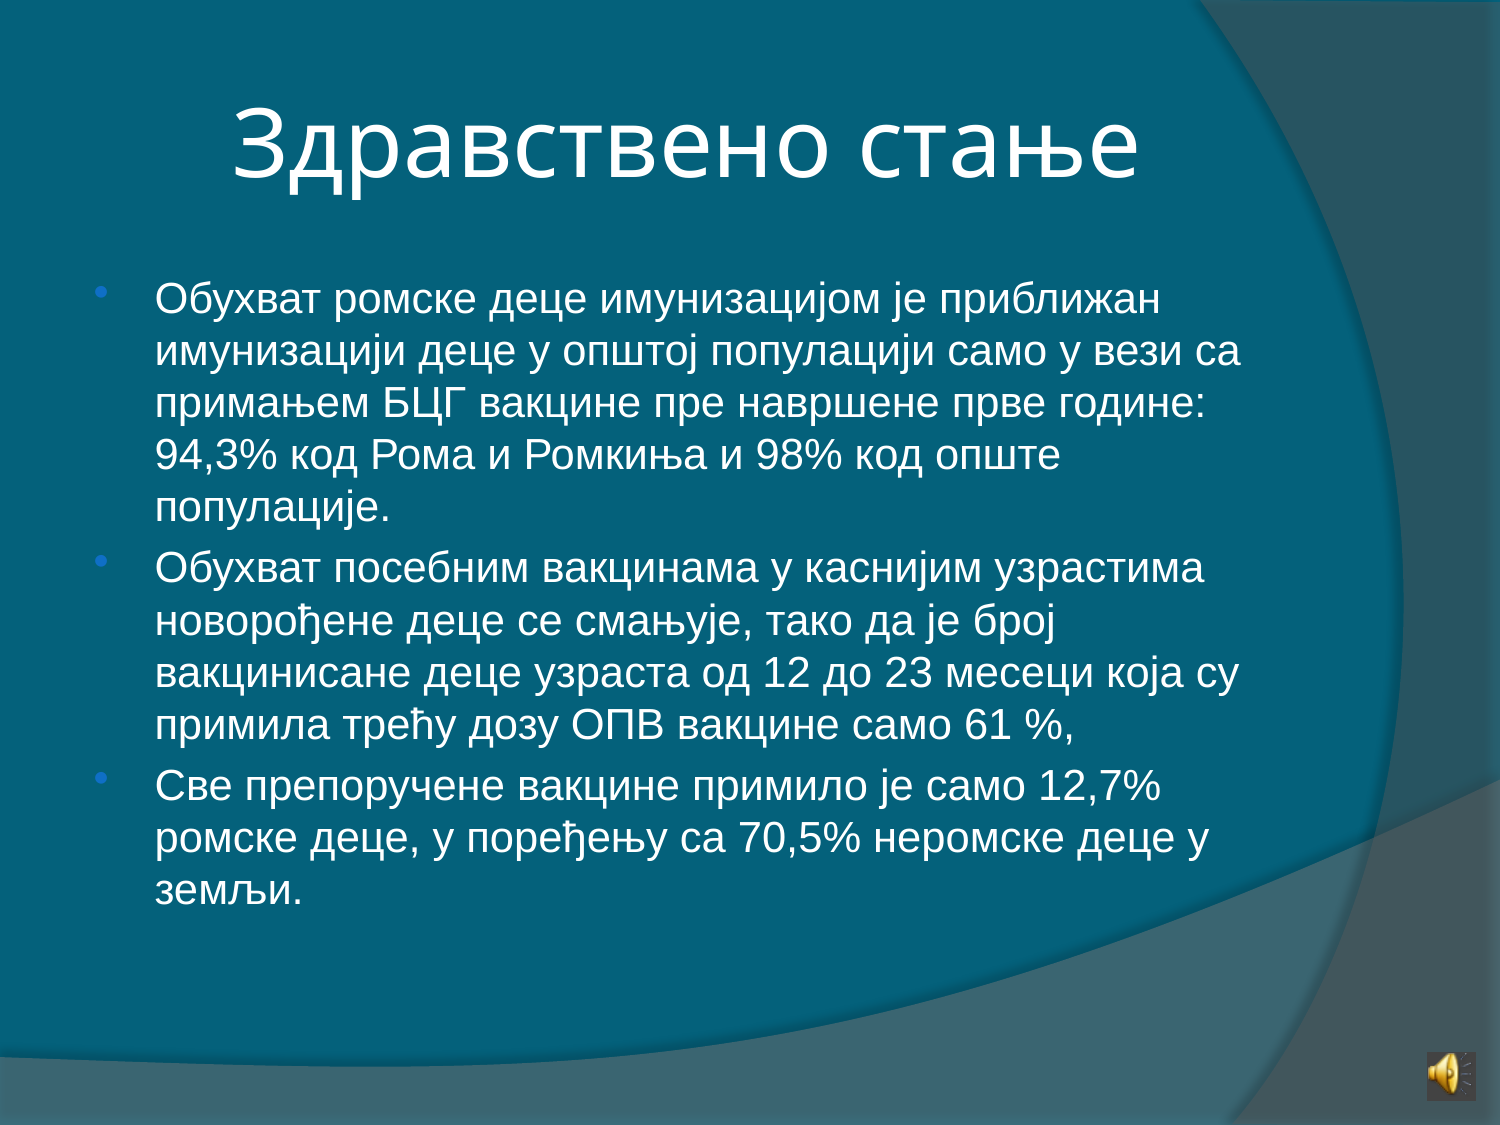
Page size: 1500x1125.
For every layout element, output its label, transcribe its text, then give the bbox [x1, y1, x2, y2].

title Здравствено стање [75, 45, 1300, 233]
list Обухват ромске деце имунизацијом је приближан имунизацији деце у општој популацији само у вези са примањем БЦГ вакцине пре навршене прве године: 94,3% код Рома и Ромкиња и 98% код опште популације. Обухват посебним вакцинама у каснијим узрастима новорођене деце се смањује, тако да је број вакцинисане деце узраста од 12 до 23 месеци која су примила трећу дозу ОПВ вакцине само 61 %, Све препоручене вакцине примило je само 12,7% ромске деце, у поређењу са 70,5% неромске деце у земљи. [75, 262, 1300, 925]
picture [1426, 1051, 1477, 1102]
